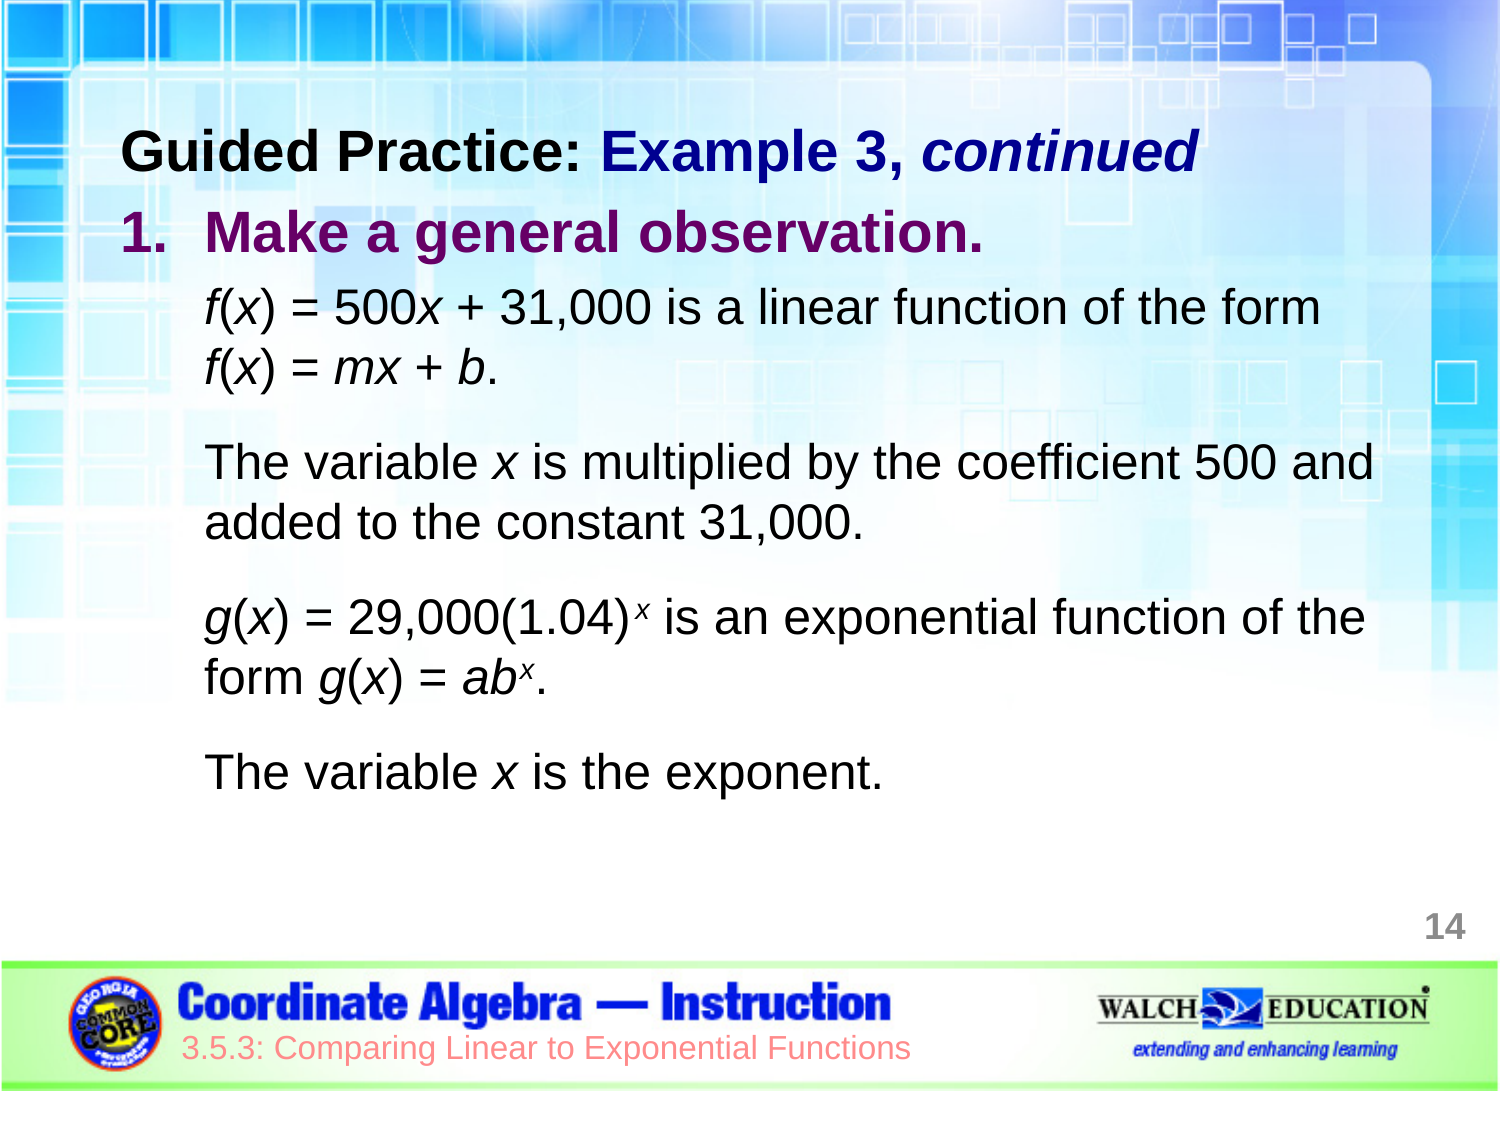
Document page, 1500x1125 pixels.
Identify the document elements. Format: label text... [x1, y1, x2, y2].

subtitle Guided Practice: Example 3, continued Make a general observation. f(x) = 500x + 31,000 is a linear function of the form f(x) = mx + b. The variable x is multiplied by the coefficient 500 and added to the constant 31,000. g(x) = 29,000(1.04) x is an exponential function of the form g(x) = ab x. The variable x is the exponent. [105, 105, 1423, 925]
footer 3.5.3: Comparing Linear to Exponential Functions [166, 1024, 1080, 1069]
picture [1, 0, 1500, 1091]
slide_number 14 [1361, 901, 1481, 949]
